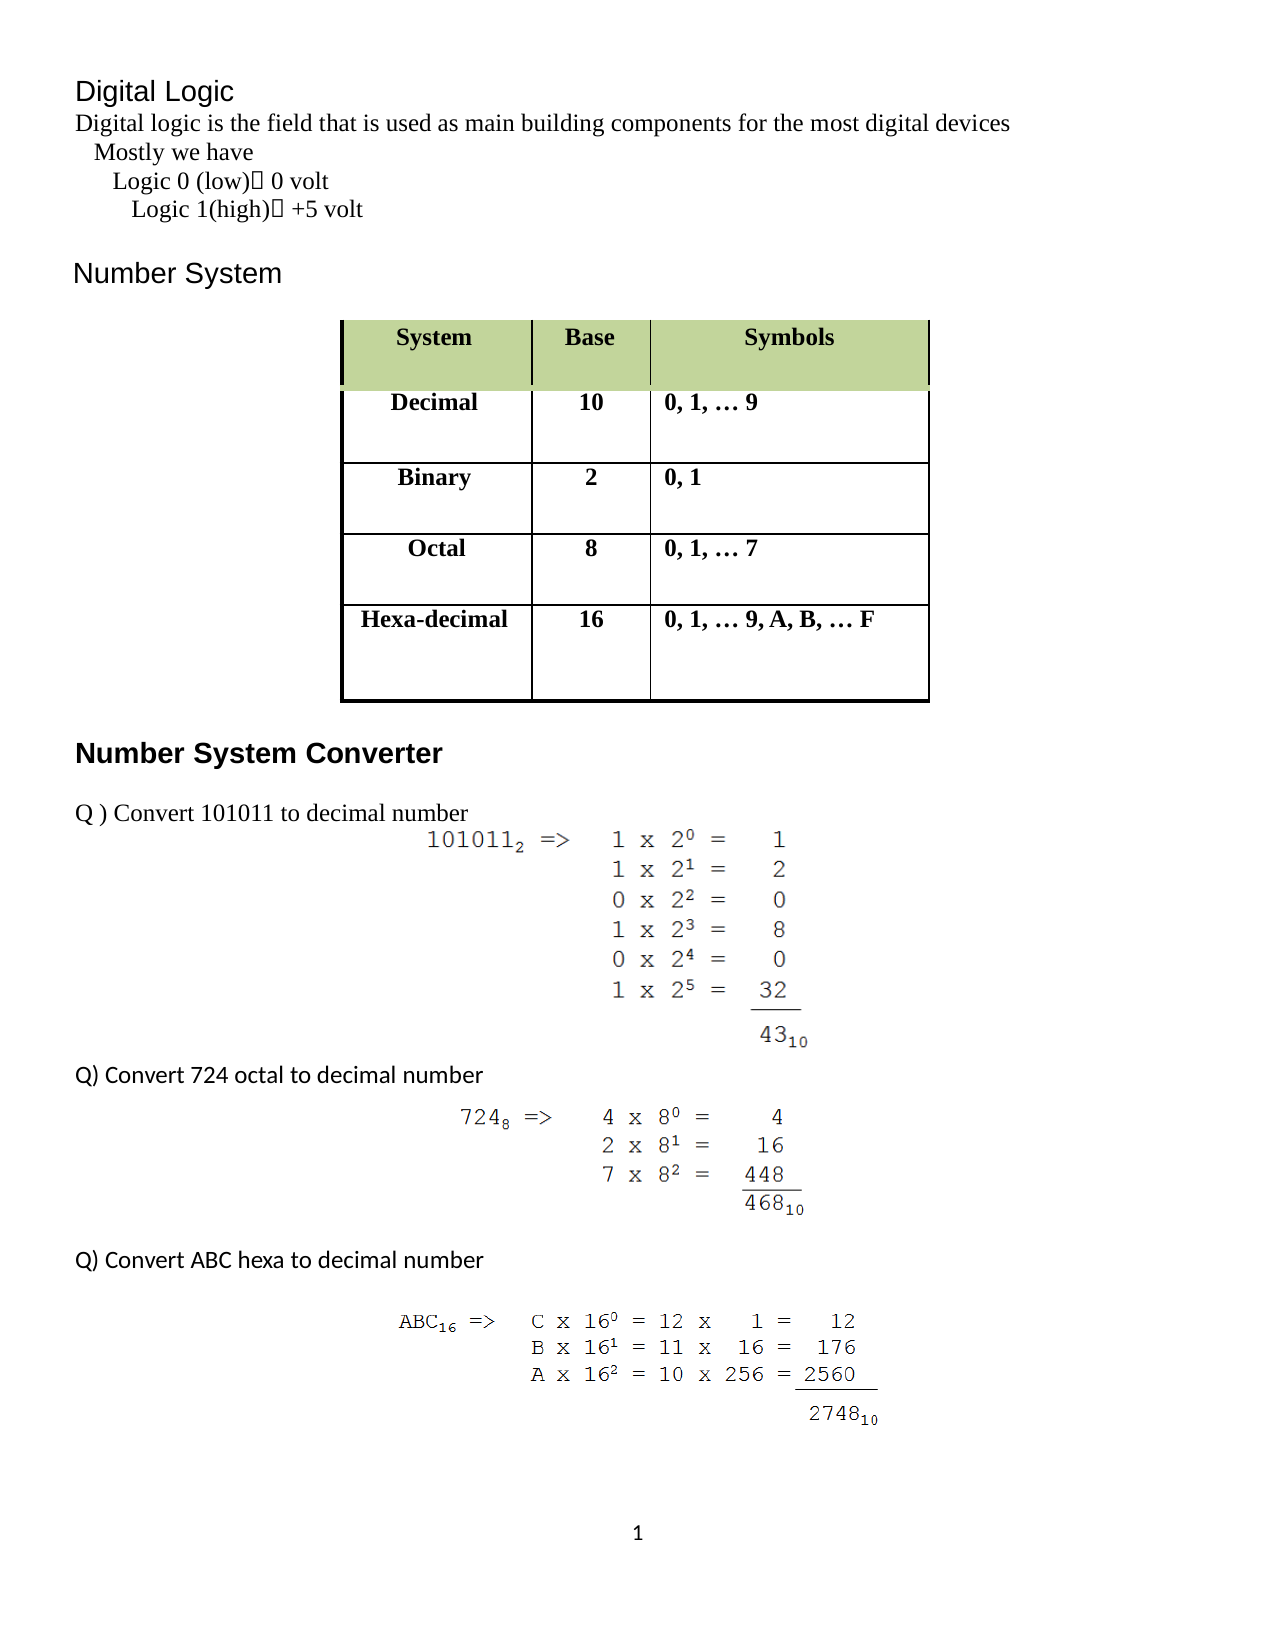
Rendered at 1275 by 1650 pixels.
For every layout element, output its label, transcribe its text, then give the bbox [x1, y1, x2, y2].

table_header Symbols [651, 327, 928, 385]
text_box Q) Convert ABC hexa to decimal number [72, 1243, 488, 1274]
table_cell 0, 1 [651, 464, 928, 533]
table_cell 0, 1, … 9, A, B, … F [651, 606, 928, 699]
table_cell 8 [533, 535, 650, 604]
text_box Q) Convert 724 octal to decimal number [72, 1058, 486, 1089]
table_cell Hexa-decimal [344, 606, 531, 699]
table_cell 2 [533, 464, 650, 533]
text_box [377, 1274, 901, 1454]
text_box [448, 1090, 830, 1245]
text_box Number System Converter Q ) Convert 101011 to decimal number [72, 734, 472, 827]
table_cell Decimal [344, 391, 531, 462]
table_cell 16 [533, 606, 650, 699]
table_cell 0, 1, … 9 [651, 391, 928, 462]
table_cell 10 [533, 391, 650, 462]
table_header Base [533, 327, 650, 385]
table_cell 0, 1, … 7 [651, 535, 928, 604]
text_box [428, 827, 849, 1060]
table_cell Binary [344, 464, 531, 533]
slide_number 1 [627, 1517, 648, 1546]
table_header System [344, 327, 531, 385]
table_cell Octal [344, 535, 531, 604]
text_box Digital Logic Digital logic is the field that is used as main building components for the most digital devices Mostly we have Logic 0 (low) 0 volt Logic 1(high) +5 volt Number System [72, 72, 1012, 290]
